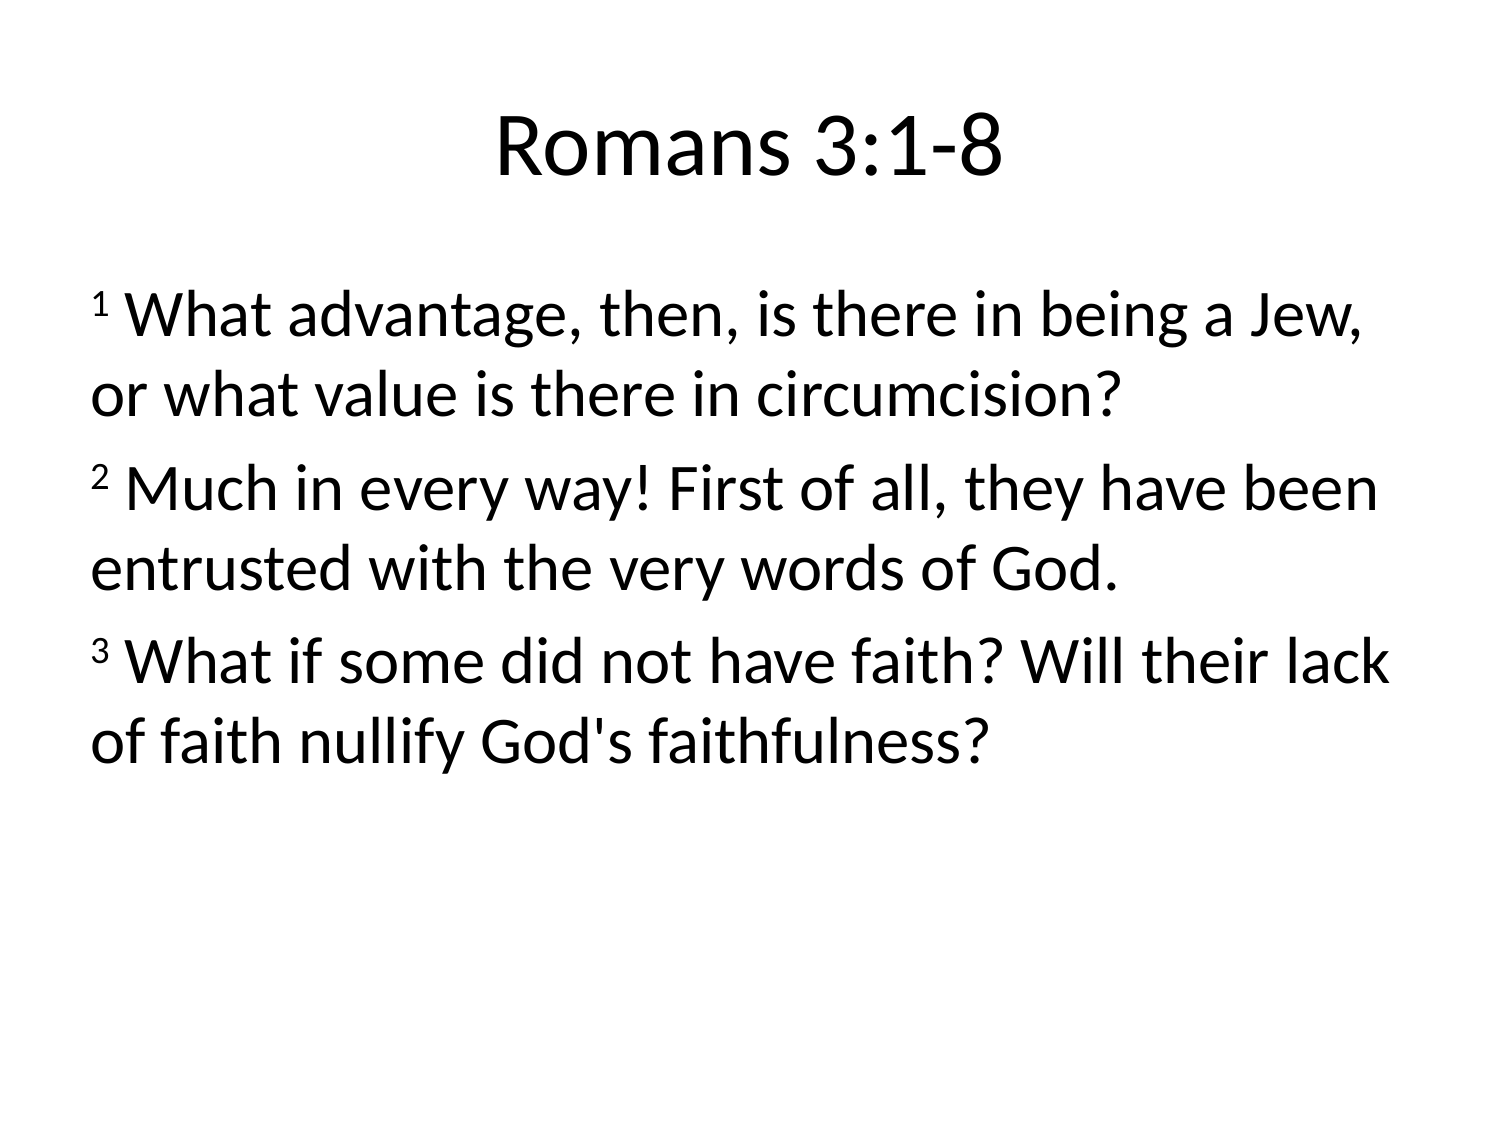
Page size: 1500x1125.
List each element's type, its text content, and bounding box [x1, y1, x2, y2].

list 1 What advantage, then, is there in being a Jew, or what value is there in circumcision? 2 Much in every way! First of all, they have been entrusted with the very words of God. 3 What if some did not have faith? Will their lack of faith nullify God's faithfulness? [75, 262, 1425, 1005]
title Romans 3:1-8 [75, 45, 1425, 233]
